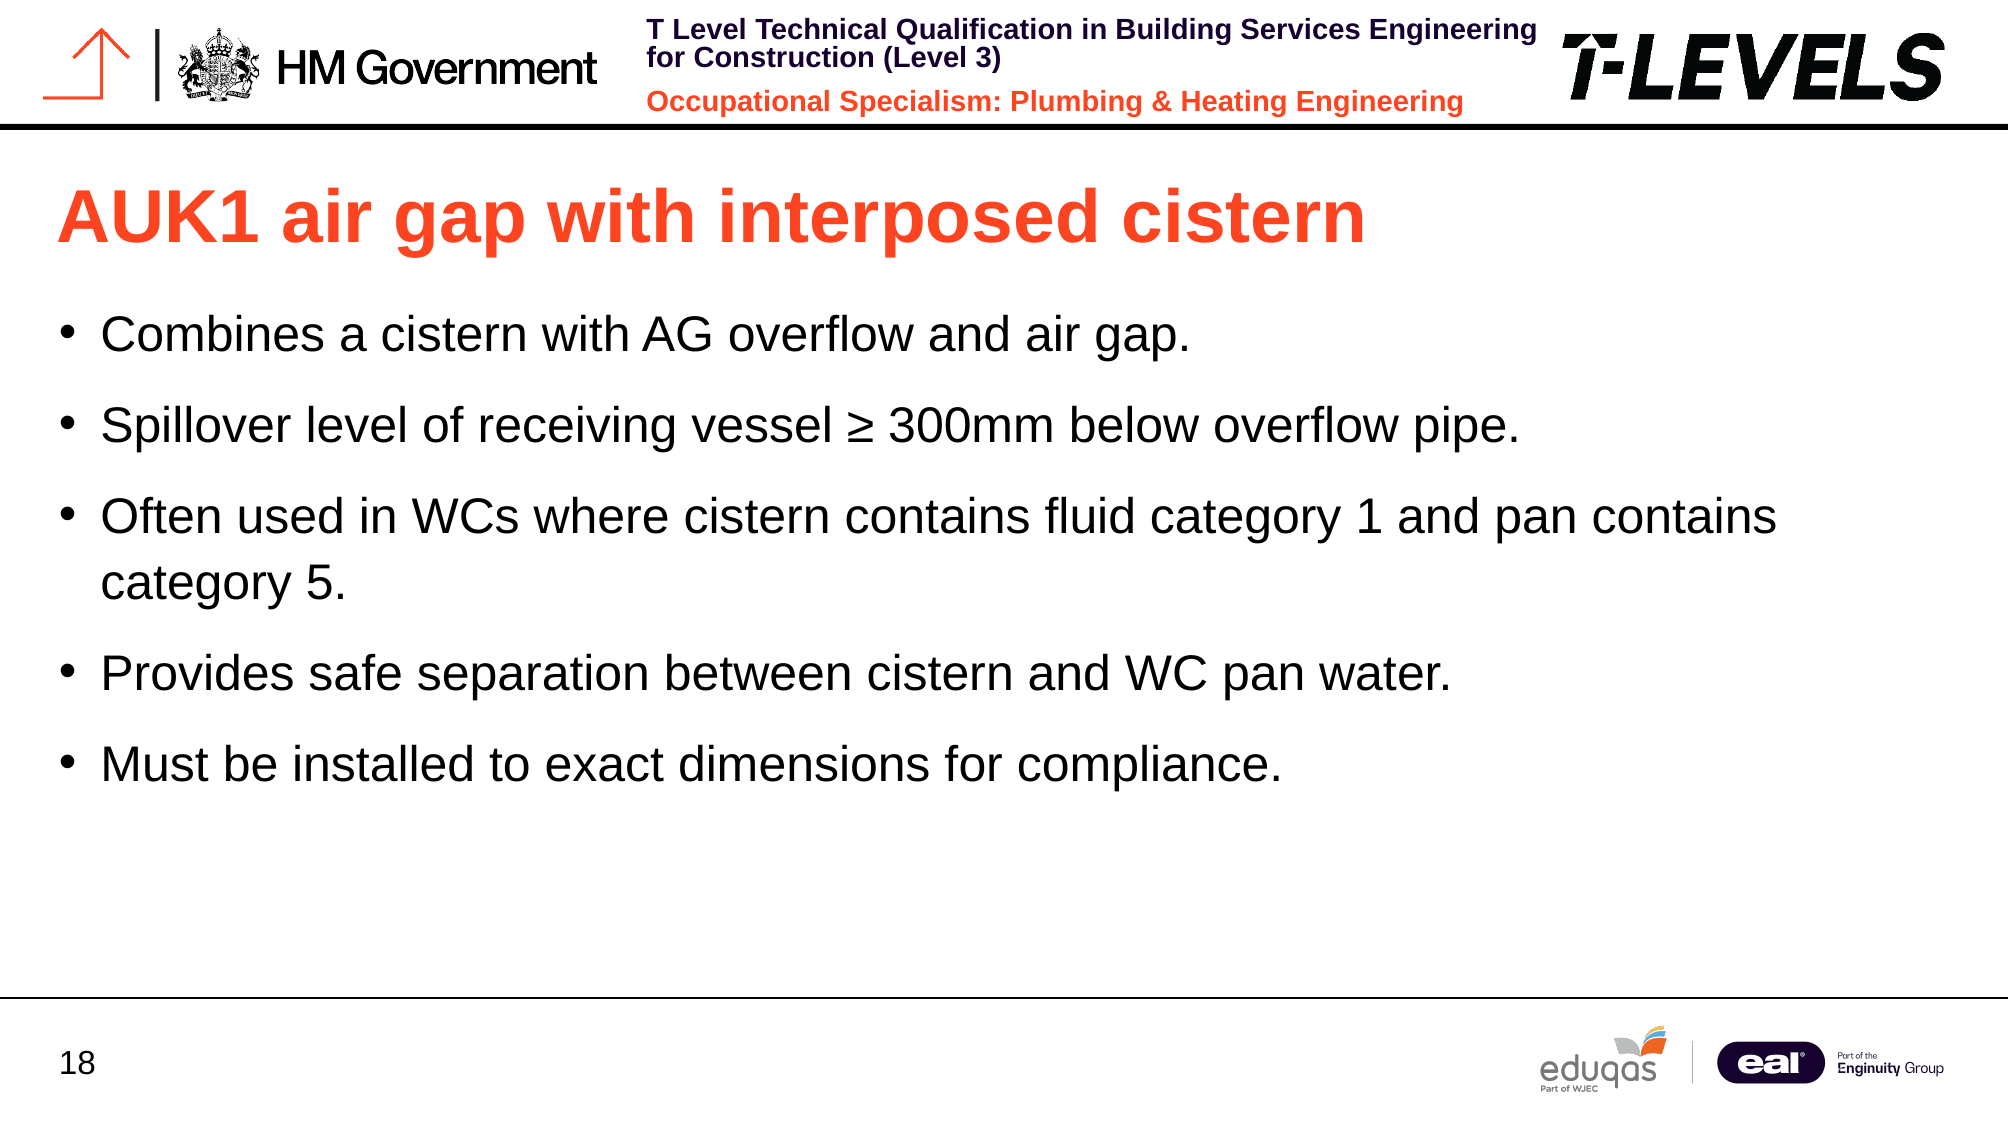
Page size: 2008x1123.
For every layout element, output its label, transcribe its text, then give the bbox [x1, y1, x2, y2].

picture [155, 28, 597, 102]
list Combines a cistern with AG overflow and air gap. Spillover level of receiving vessel ≥ 300mm below overflow pipe. Often used in WCs where cistern contains fluid category 1 and pan contains category 5. Provides safe separation between cistern and WC pan water. Must be installed to exact dimensions for compliance. [59, 295, 1976, 975]
title AUK1 air gap with interposed cistern [41, 111, 1949, 314]
picture [38, 27, 136, 100]
picture [1535, 1021, 1949, 1097]
picture [1543, 25, 1964, 108]
